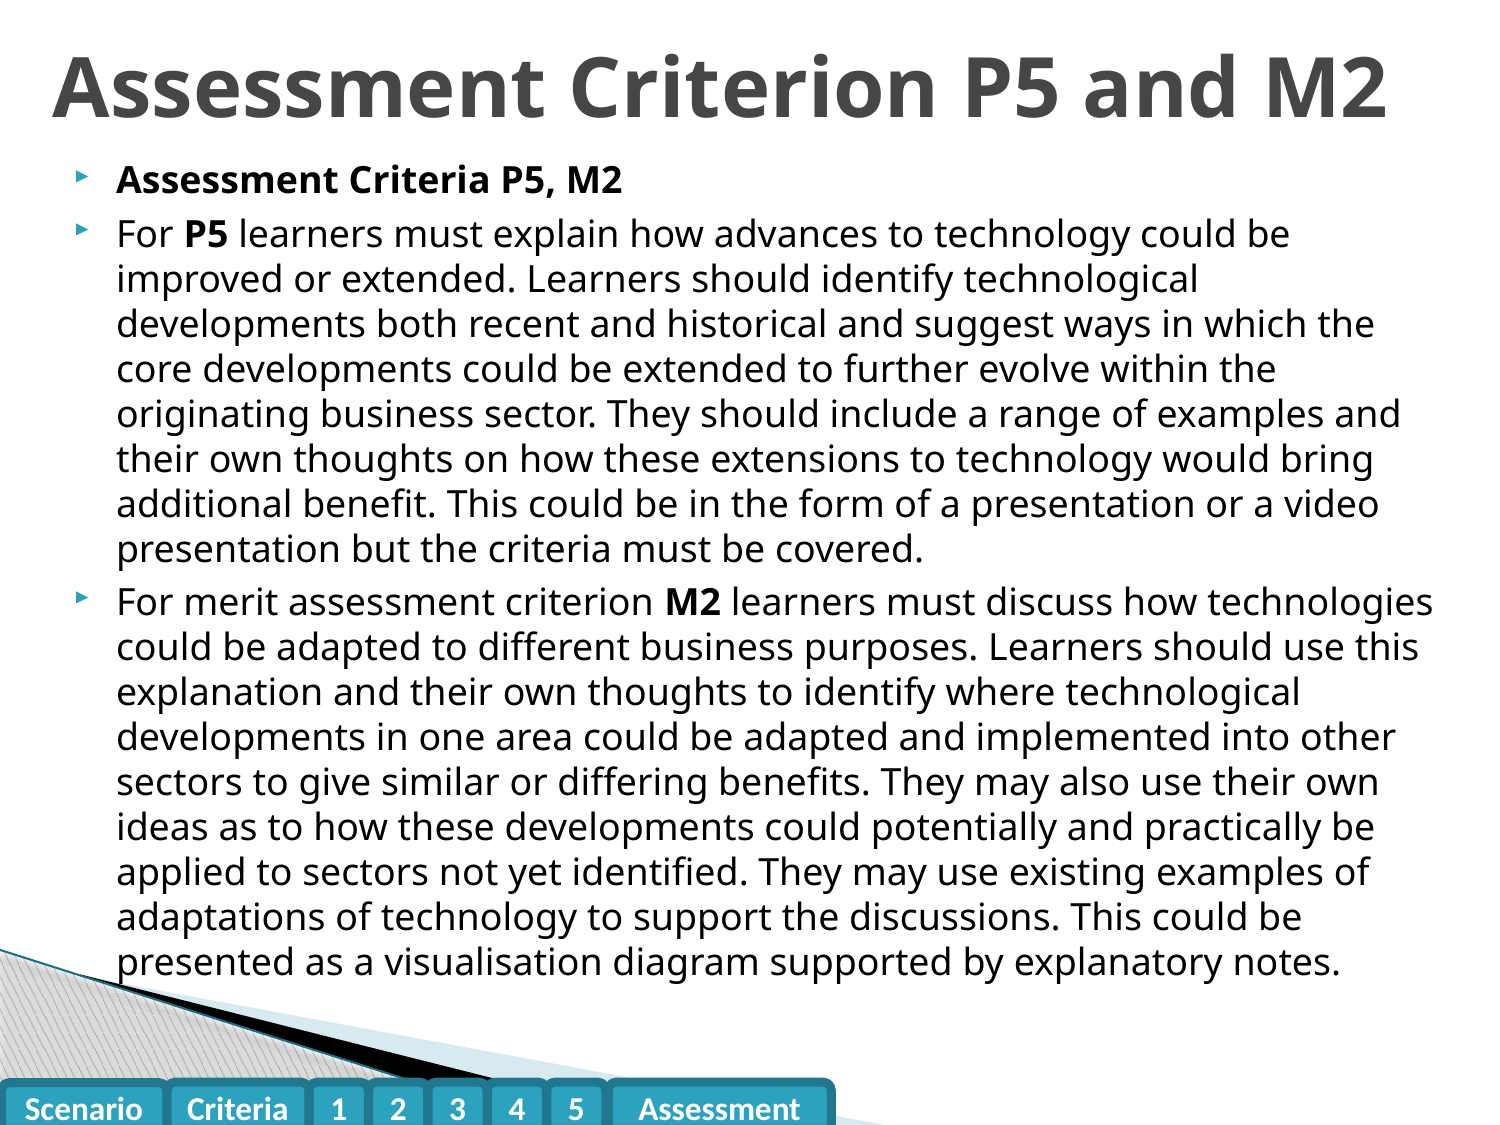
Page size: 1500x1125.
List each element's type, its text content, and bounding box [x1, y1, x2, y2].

title Assessment Criterion P5 and M2 [37, 19, 1471, 149]
list Assessment Criteria P5, M2 For P5 learners must explain how advances to technology could be improved or extended. Learners should identify technological developments both recent and historical and suggest ways in which the core developments could be extended to further evolve within the originating business sector. They should include a range of examples and their own thoughts on how these extensions to technology would bring additional benefit. This could be in the form of a presentation or a video presentation but the criteria must be covered. For merit assessment criterion M2 learners must discuss how technologies could be adapted to different business purposes. Learners should use this explanation and their own thoughts to identify where technological developments in one area could be adapted and implemented into other sectors to give similar or differing benefits. They may also use their own ideas as to how these developments could potentially and practically be applied to sectors not yet identified. They may use existing examples of adaptations of technology to support the discussions. This could be presented as a visualisation diagram supported by explanatory notes. [41, 149, 1471, 1047]
